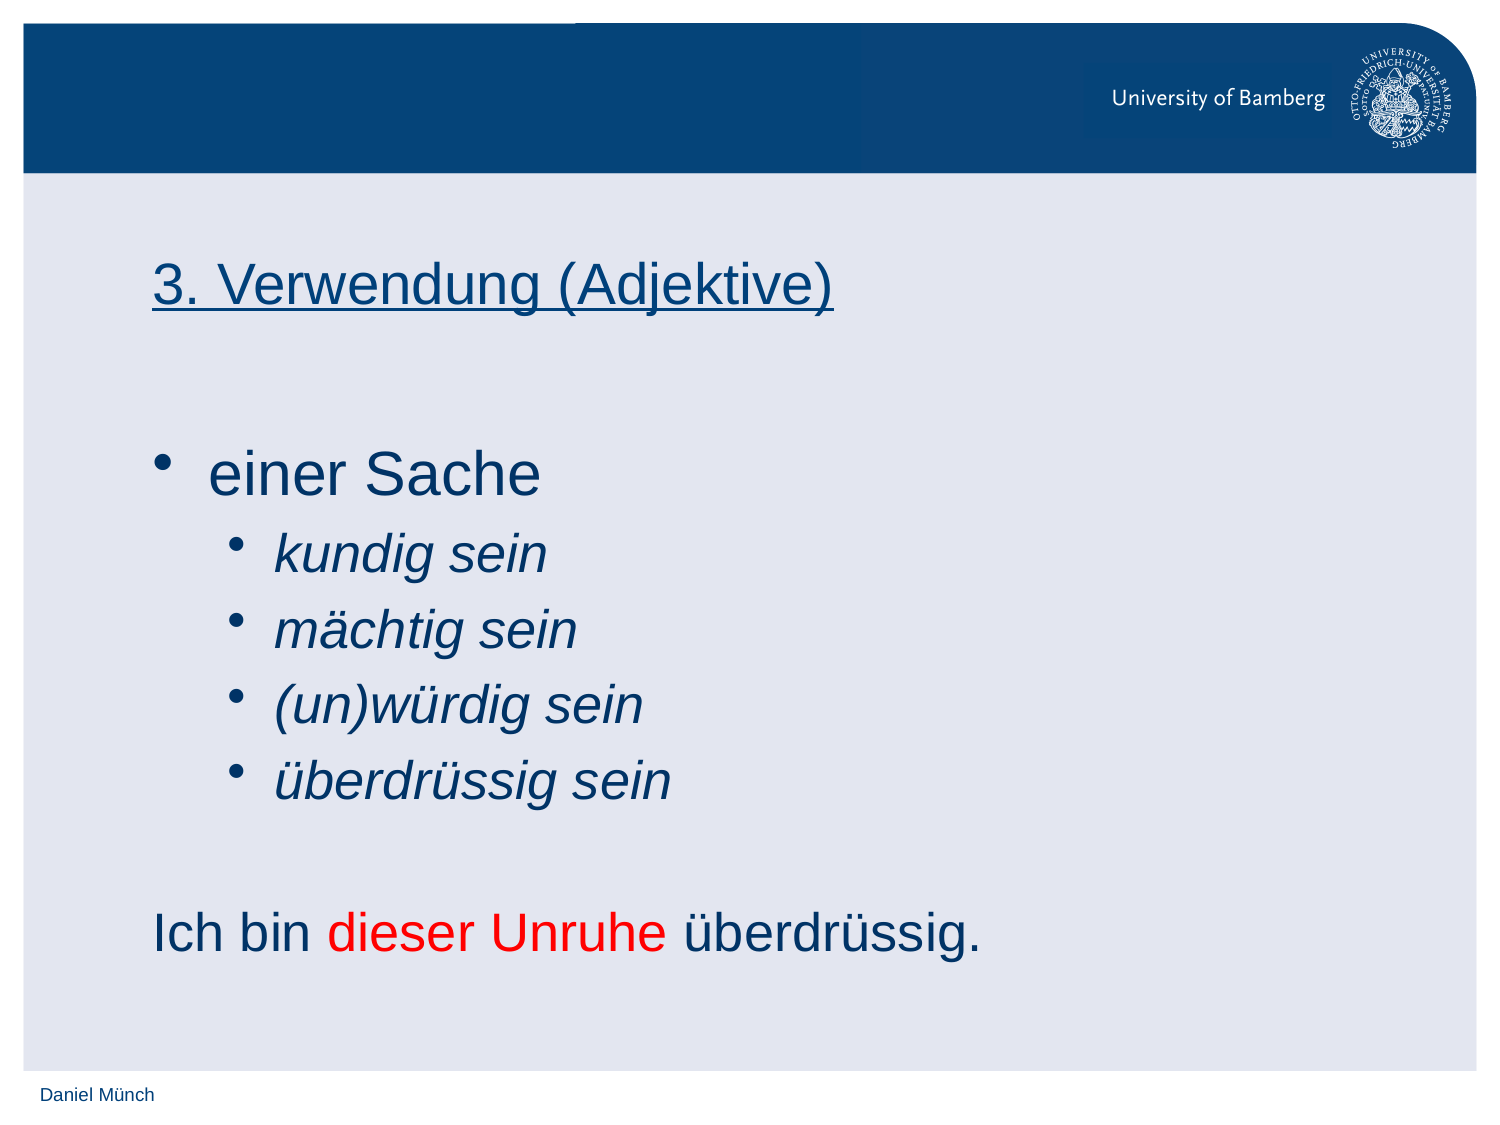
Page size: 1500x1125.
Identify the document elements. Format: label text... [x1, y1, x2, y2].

picture [0, 0, 1500, 1125]
title 3. Verwendung (Adjektive) [137, 187, 1363, 375]
list einer Sache kundig sein mächtig sein (un)würdig sein überdrüssig sein Ich bin dieser Unruhe überdrüssig. [137, 425, 1363, 1008]
